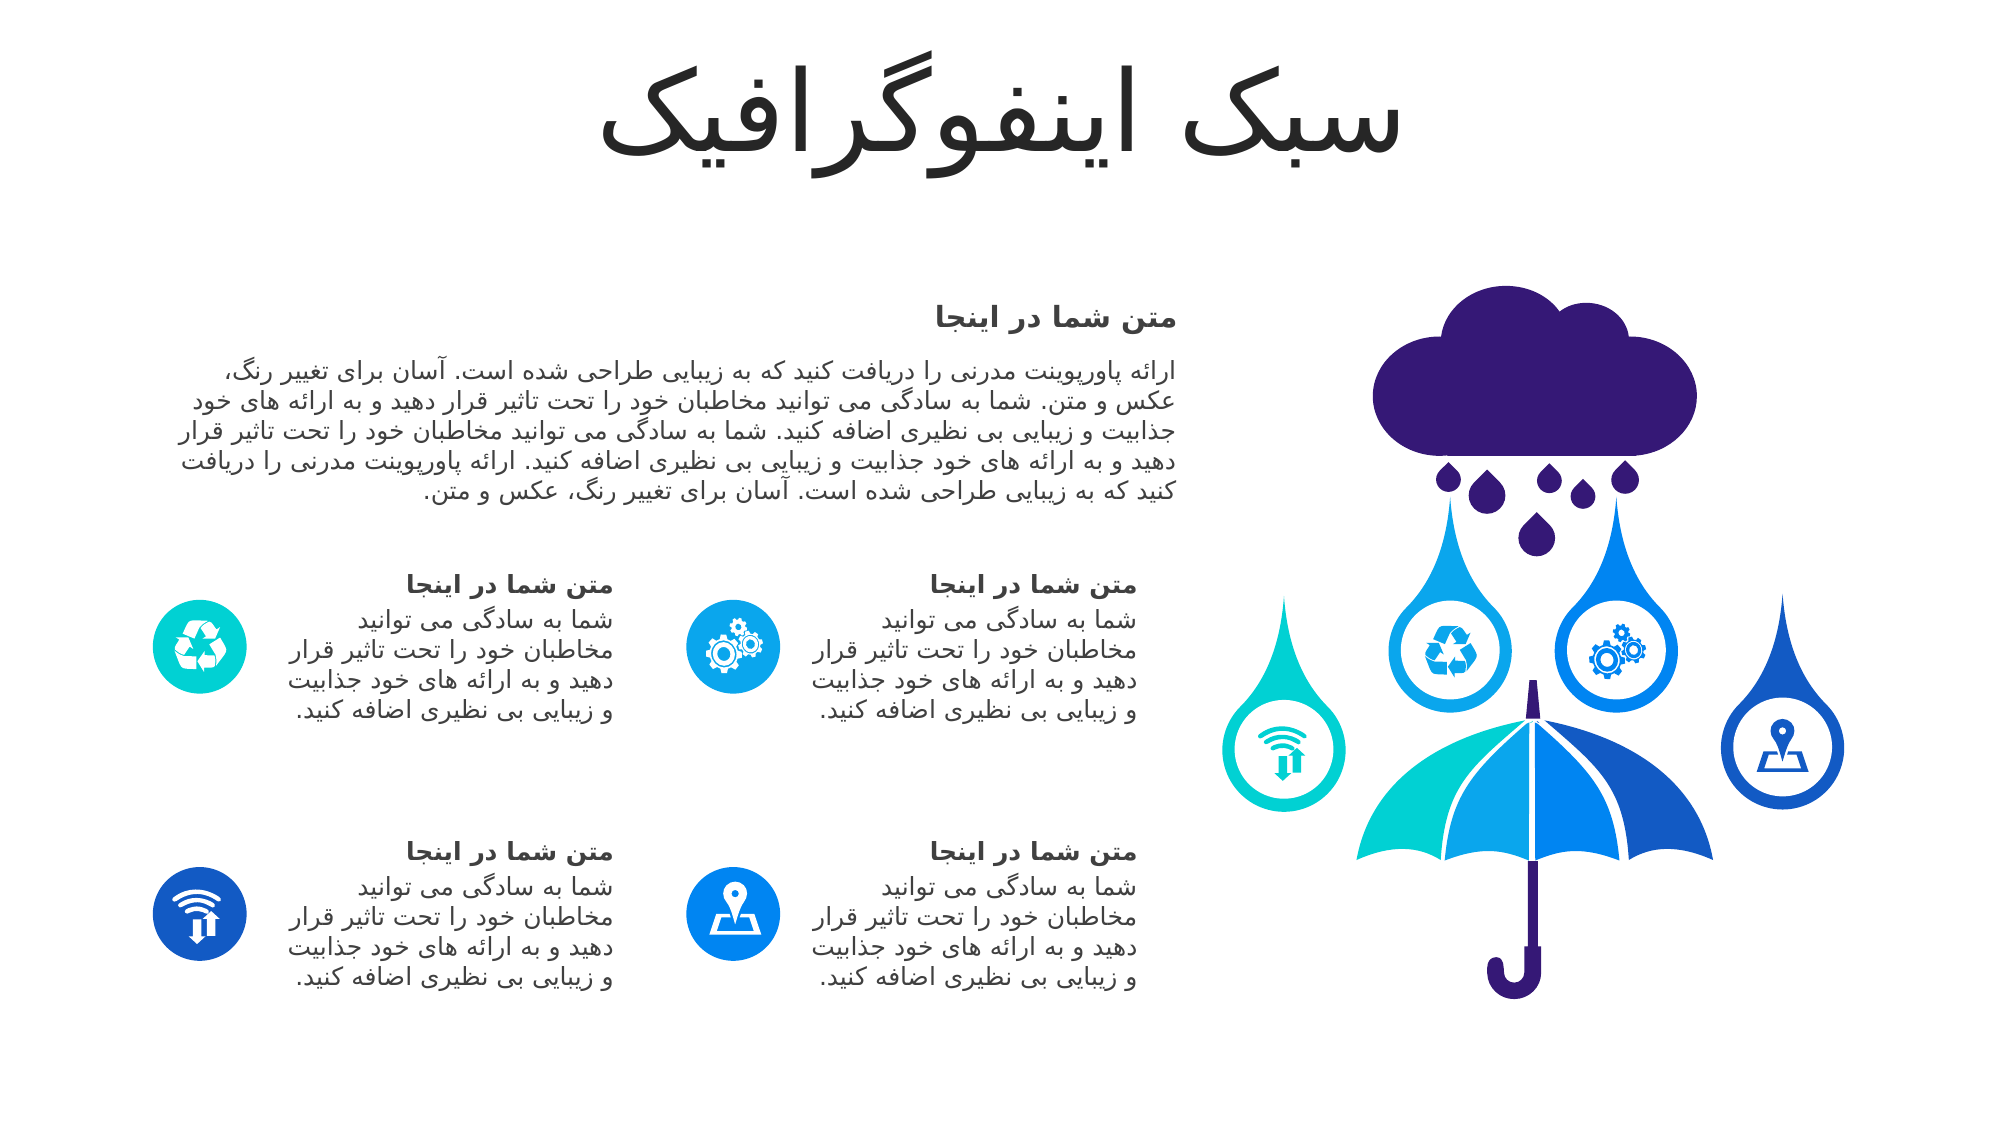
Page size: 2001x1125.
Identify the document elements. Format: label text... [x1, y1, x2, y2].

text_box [1388, 589, 1512, 713]
text_box [172, 619, 228, 676]
text_box [685, 866, 782, 962]
text_box [707, 880, 763, 936]
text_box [1356, 680, 1714, 1000]
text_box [146, 290, 1193, 484]
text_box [1222, 688, 1346, 812]
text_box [1720, 686, 1845, 810]
text_box [685, 598, 782, 695]
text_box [1554, 589, 1679, 713]
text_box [1372, 285, 1697, 557]
text_box [151, 598, 248, 695]
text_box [793, 560, 1153, 733]
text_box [261, 560, 629, 733]
text_box [171, 888, 223, 946]
text_box [151, 866, 248, 962]
text_box [704, 616, 765, 675]
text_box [261, 827, 629, 1000]
list سبک اینفوگرافیک [53, 55, 1952, 175]
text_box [793, 827, 1153, 1000]
